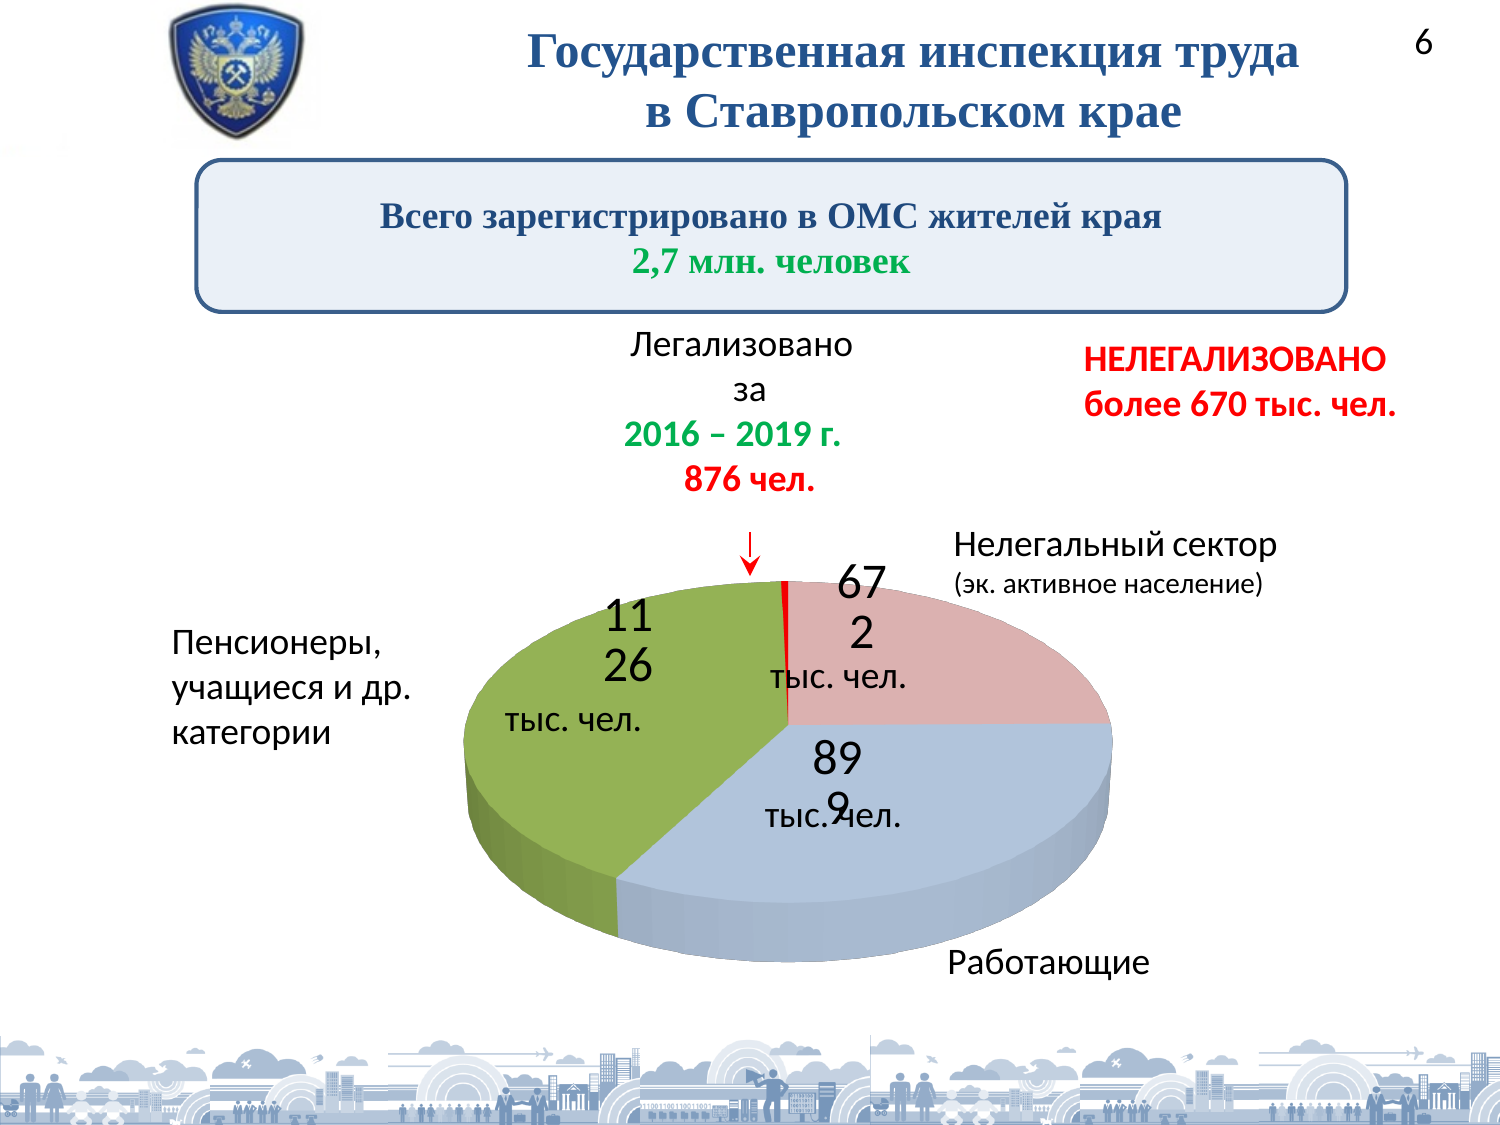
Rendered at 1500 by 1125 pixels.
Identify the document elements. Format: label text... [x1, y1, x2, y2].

chart [337, 402, 1243, 1056]
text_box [0, 1035, 1500, 1125]
text_box Легализовано за 2016 – 2019 г. 876 чел. [596, 311, 904, 401]
text_box Всего зарегистрировано в ОМС жителей края 2,7 млн. человек [194, 157, 1349, 314]
picture [0, 0, 473, 157]
text_box Пенсионеры, учащиеся и др. категории [156, 609, 332, 760]
text_box Государственная инспекция труда в Ставропольском крае [477, 10, 1500, 145]
text_box НЕЛЕГАЛИЗОВАНО более 670 тыс. чел. [1068, 326, 1436, 431]
text_box 6 [1399, 10, 1500, 70]
text_box Нелегальный сектор (эк. активное население) [1246, 511, 1320, 642]
